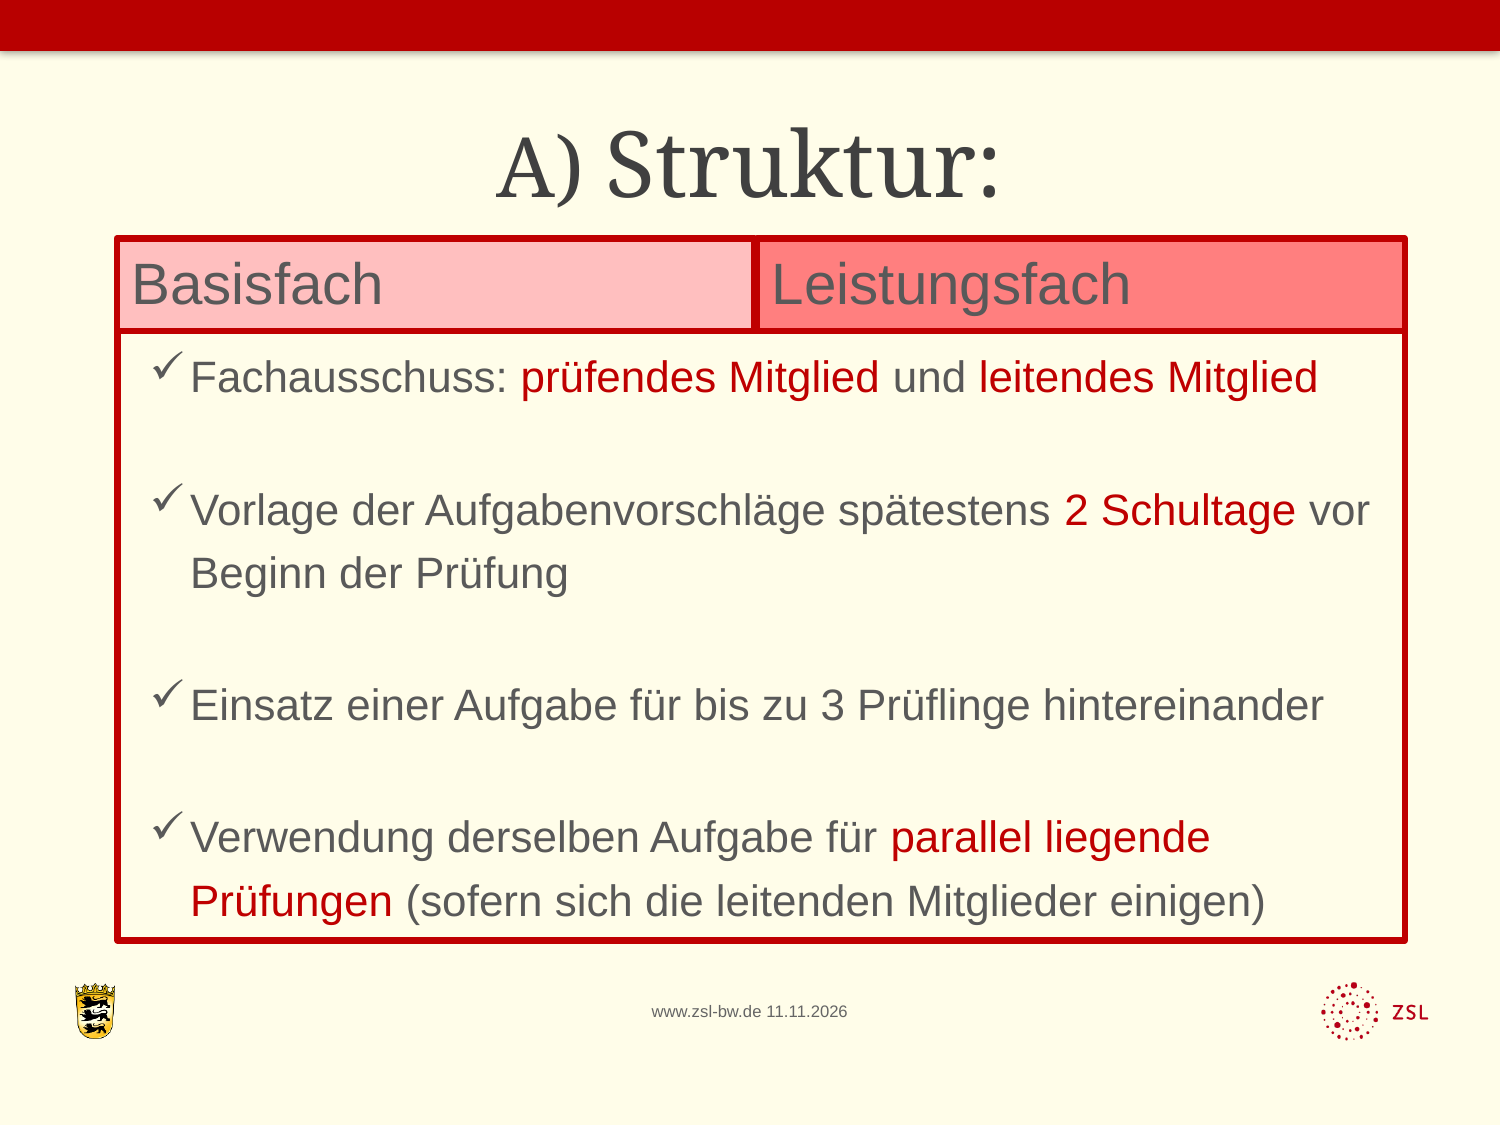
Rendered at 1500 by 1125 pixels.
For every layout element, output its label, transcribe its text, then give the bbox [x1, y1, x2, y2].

text_box Fachausschuss: prüfendes Mitglied und leitendes Mitglied Vorlage der Aufgabenvorschläge spätestens 2 Schultage vor Beginn der Prüfung Einsatz einer Aufgabe für bis zu 3 Prüflinge hintereinander Verwendung derselben Aufgabe für parallel liegende Prüfungen (sofern sich die leitenden Mitglieder einigen) [117, 330, 1405, 941]
picture [1320, 981, 1429, 1041]
picture [73, 981, 117, 1041]
text_box Basisfach [116, 238, 755, 331]
title A) Struktur: [75, 78, 1425, 254]
text_box Leistungsfach [756, 238, 1405, 330]
